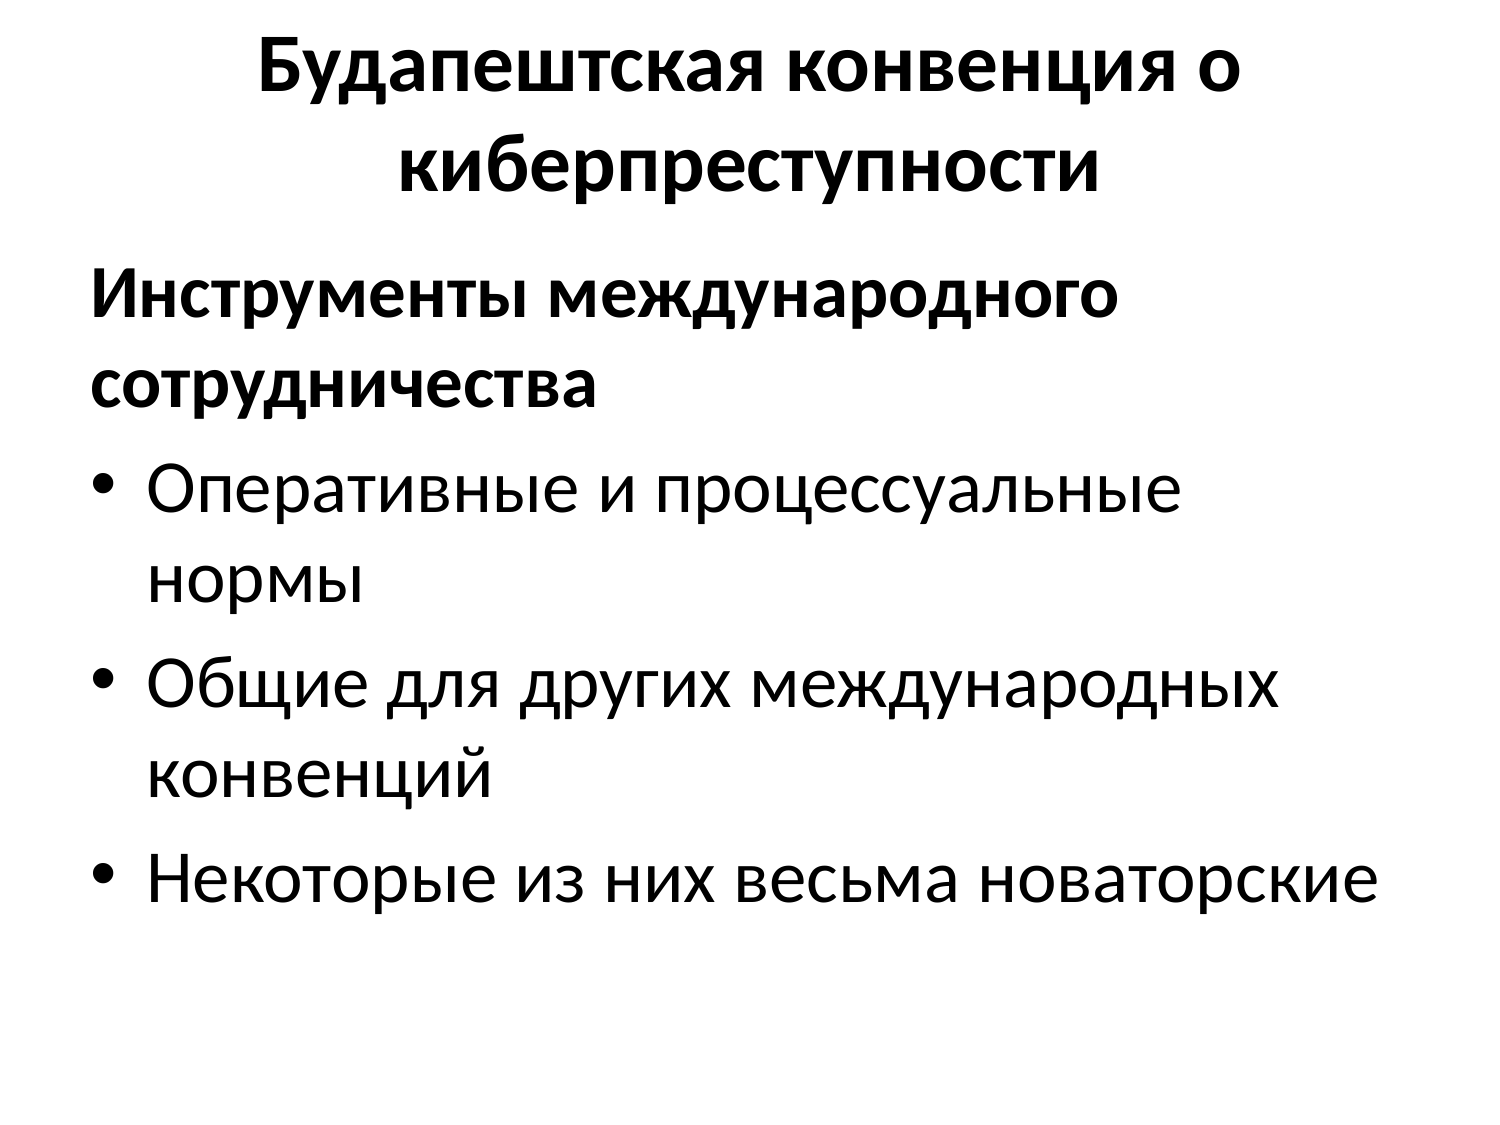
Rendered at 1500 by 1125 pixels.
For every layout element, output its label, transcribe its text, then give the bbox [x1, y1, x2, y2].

title Будапештская конвенция о киберпреступности [75, 45, 1425, 172]
list Инструменты международного сотрудничества Оперативные и процессуальные нормы Общие для других международных конвенций Некоторые из них весьма новаторские [75, 234, 1425, 978]
